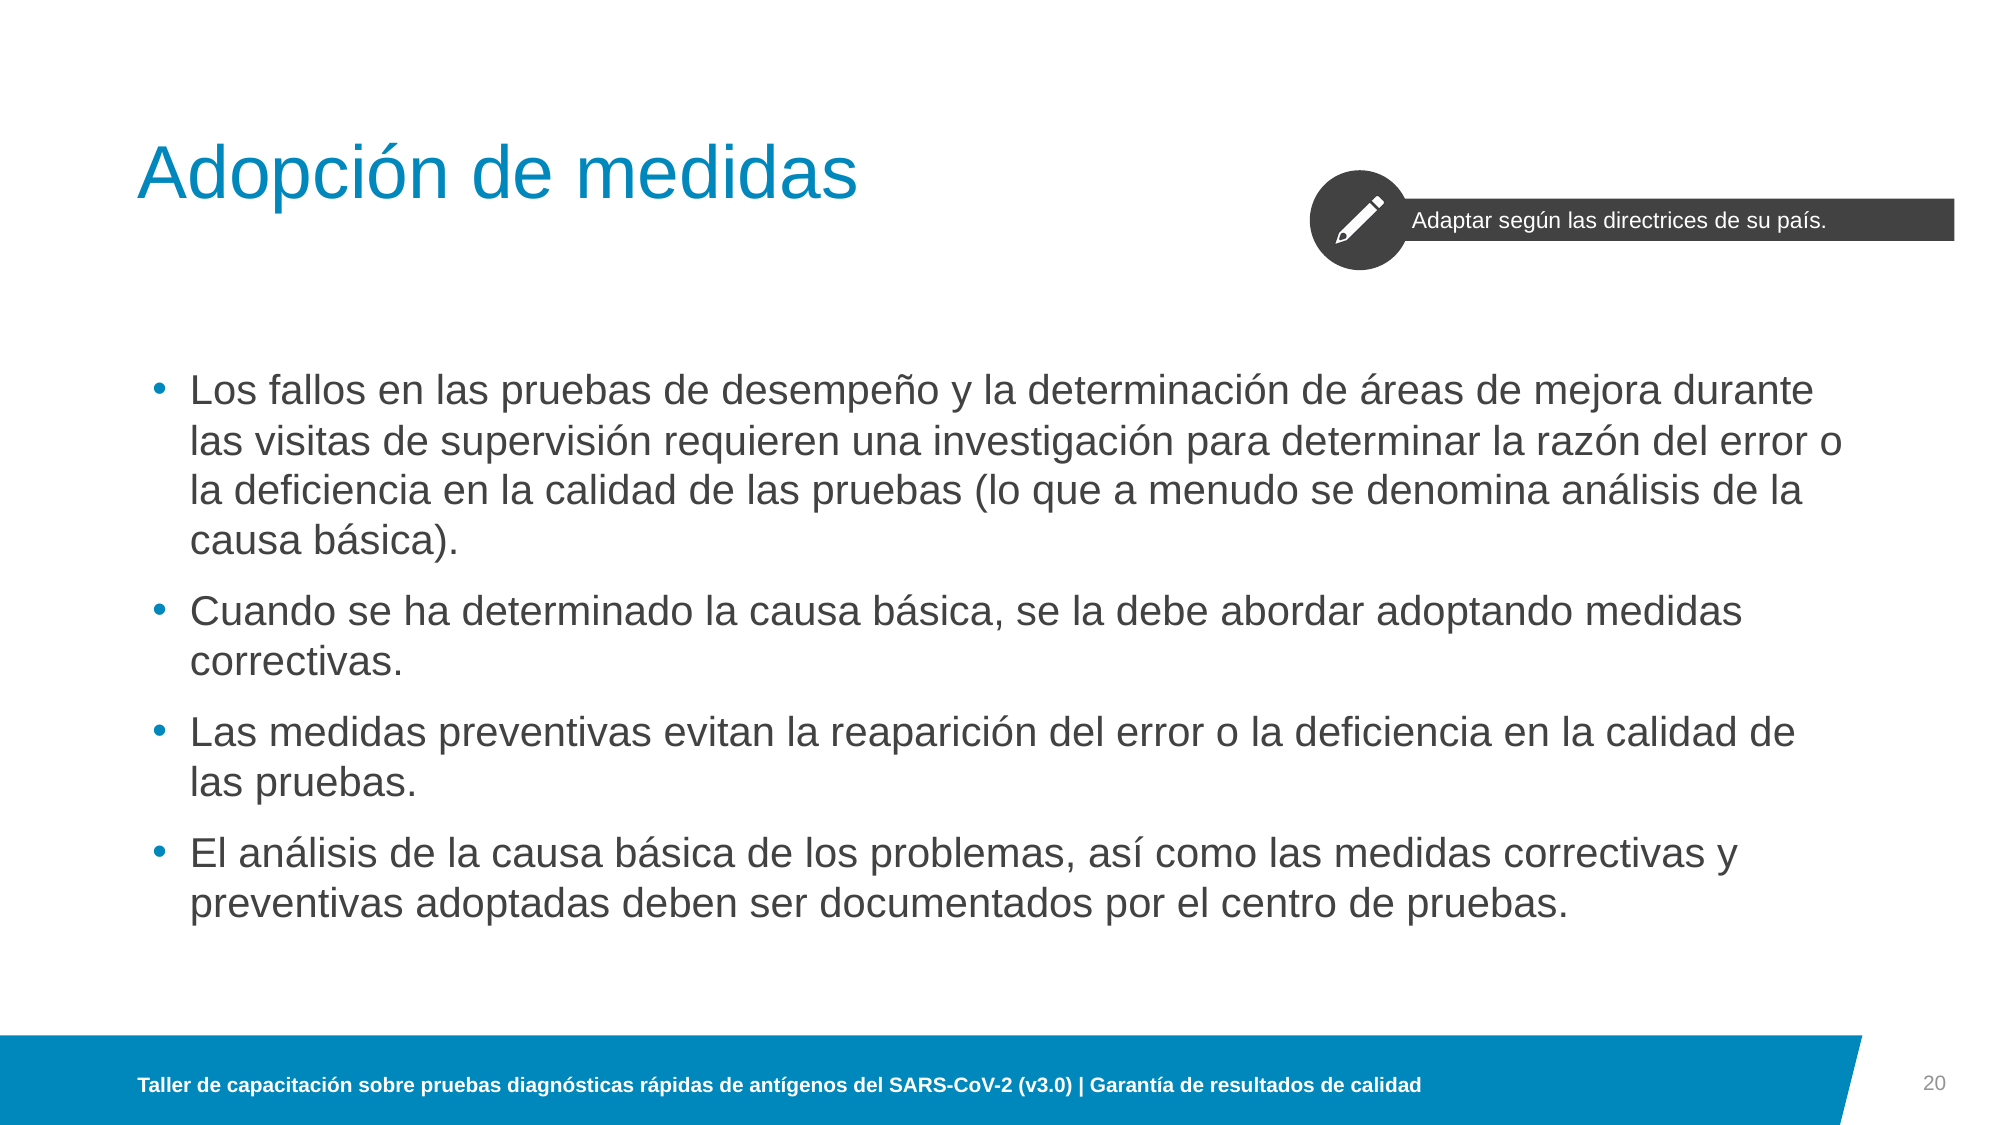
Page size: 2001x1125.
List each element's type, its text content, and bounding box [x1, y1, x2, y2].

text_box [1310, 171, 1955, 270]
list Los fallos en las pruebas de desempeño y la determinación de áreas de mejora durante las visitas de supervisión requieren una investigación para determinar la razón del error o la deficiencia en la calidad de las pruebas (lo que a menudo se denomina análisis de la causa básica). Cuando se ha determinado la causa básica, se la debe abordar adoptando medidas correctivas. Las medidas preventivas evitan la reaparición del error o la deficiencia en la calidad de las pruebas. El análisis de la causa básica de los problemas, así como las medidas correctivas y preventivas adoptadas deben ser documentados por el centro de pruebas. [137, 284, 1863, 1014]
title Adopción de medidas [137, 59, 1863, 215]
slide_number 20 [1862, 1035, 1947, 1125]
footer Taller de capacitación sobre pruebas diagnósticas rápidas de antígenos del SARS-CoV-2 (v3.0) | Garantía de resultados de calidad [137, 1042, 1555, 1125]
